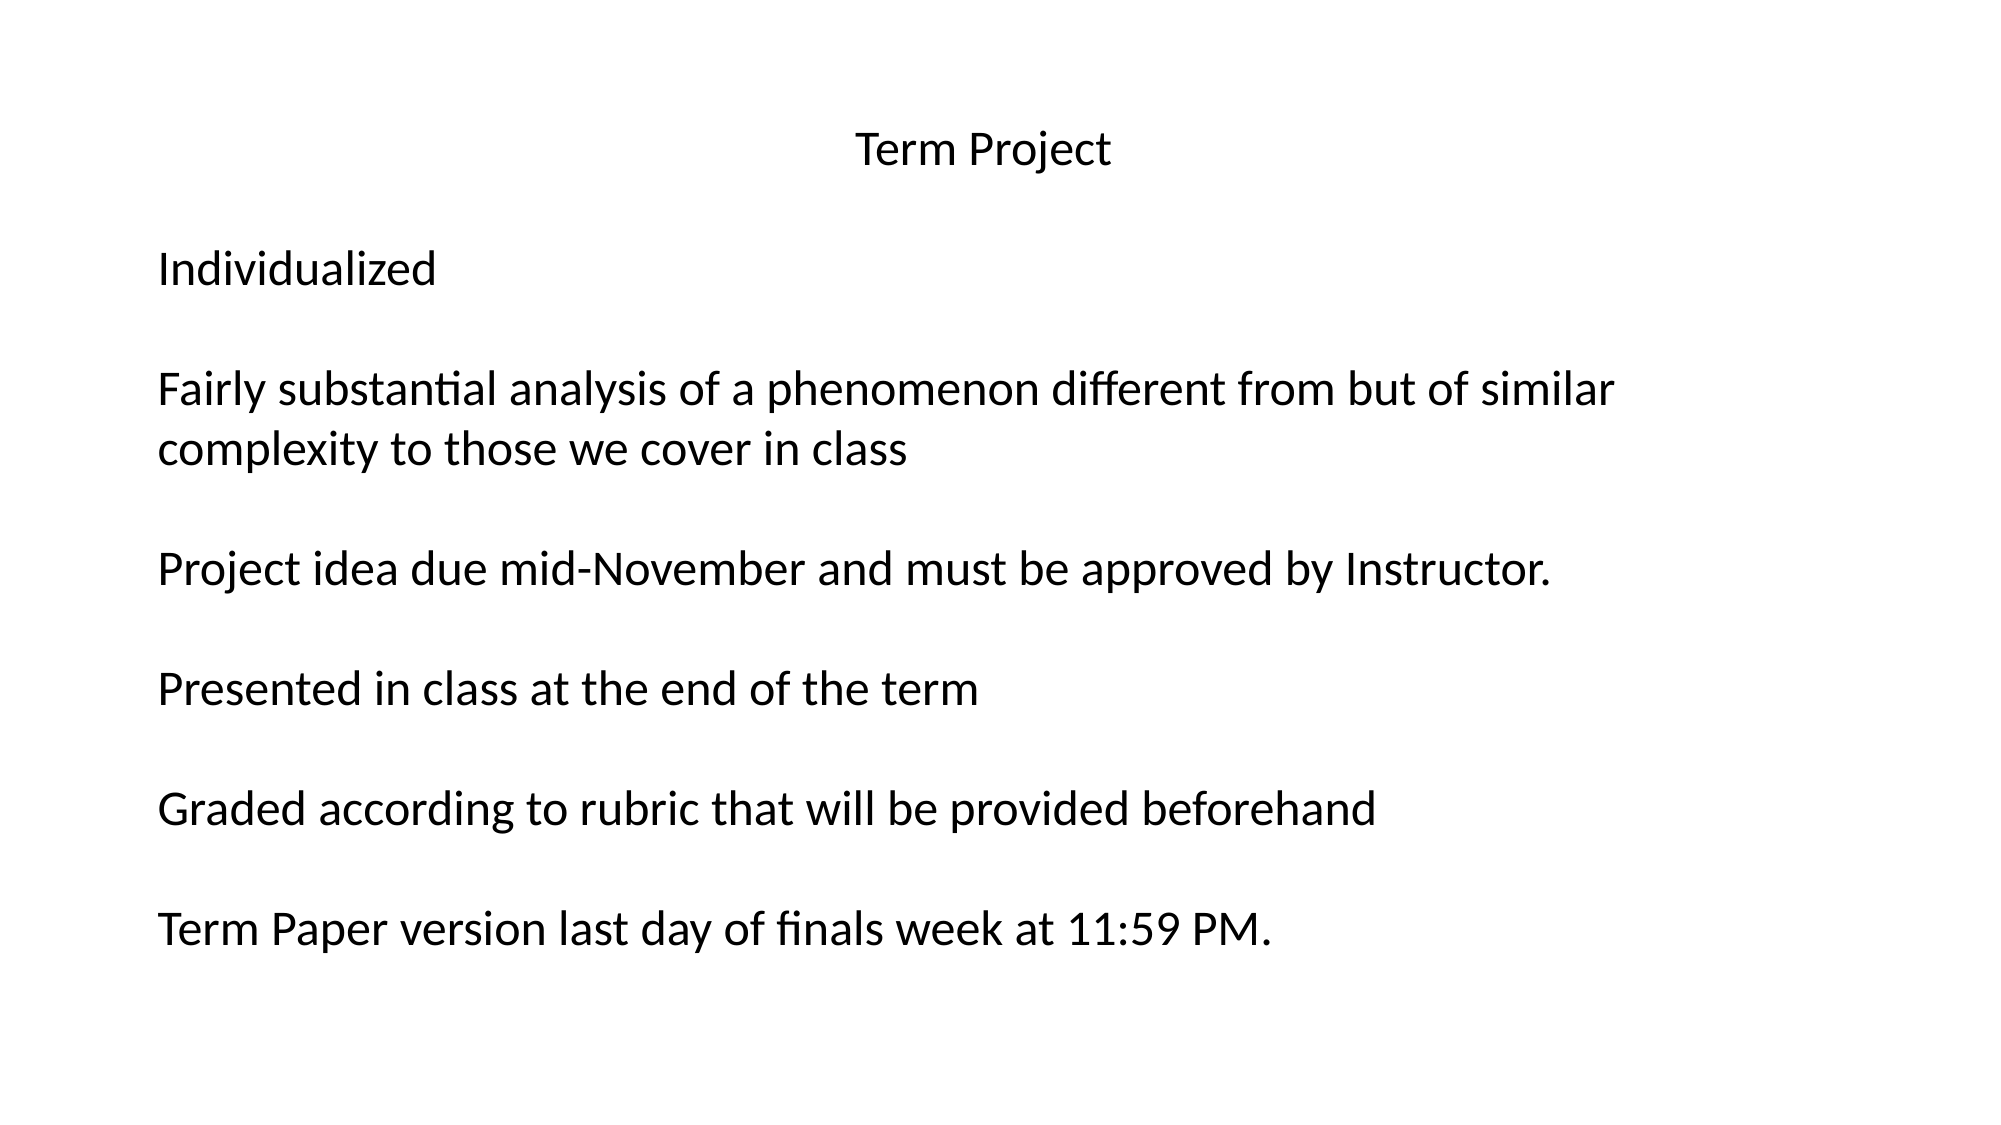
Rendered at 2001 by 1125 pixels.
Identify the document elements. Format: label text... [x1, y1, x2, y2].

text_box Term Project Individualized Fairly substantial analysis of a phenomenon different from but of similar complexity to those we cover in class Project idea due mid-November and must be approved by Instructor. Presented in class at the end of the term Graded according to rubric that will be provided beforehand Term Paper version last day of finals week at 11:59 PM. [142, 107, 1825, 1083]
